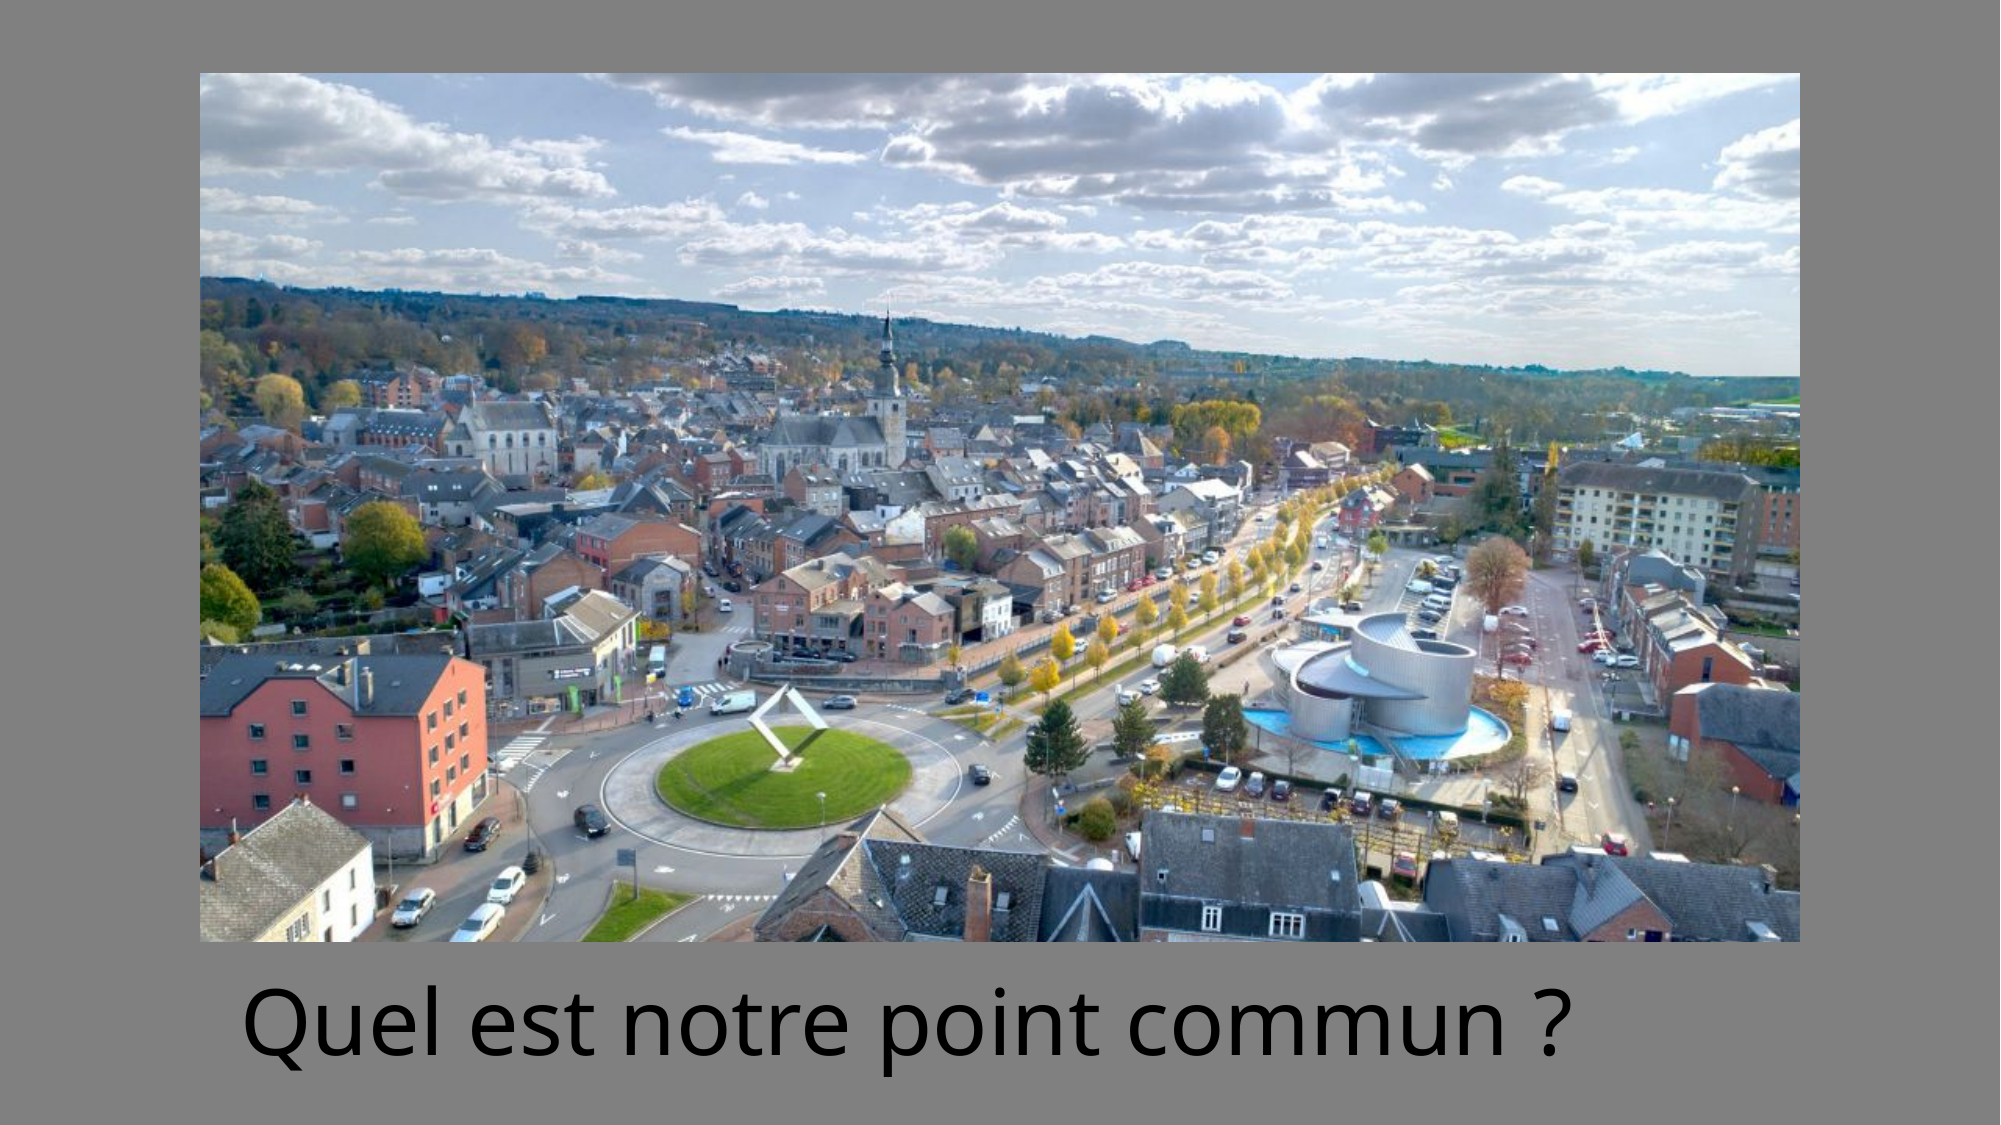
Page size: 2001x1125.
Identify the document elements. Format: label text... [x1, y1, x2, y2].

title Quel est notre point commun ? [225, 954, 1825, 1099]
picture [199, 73, 1800, 942]
